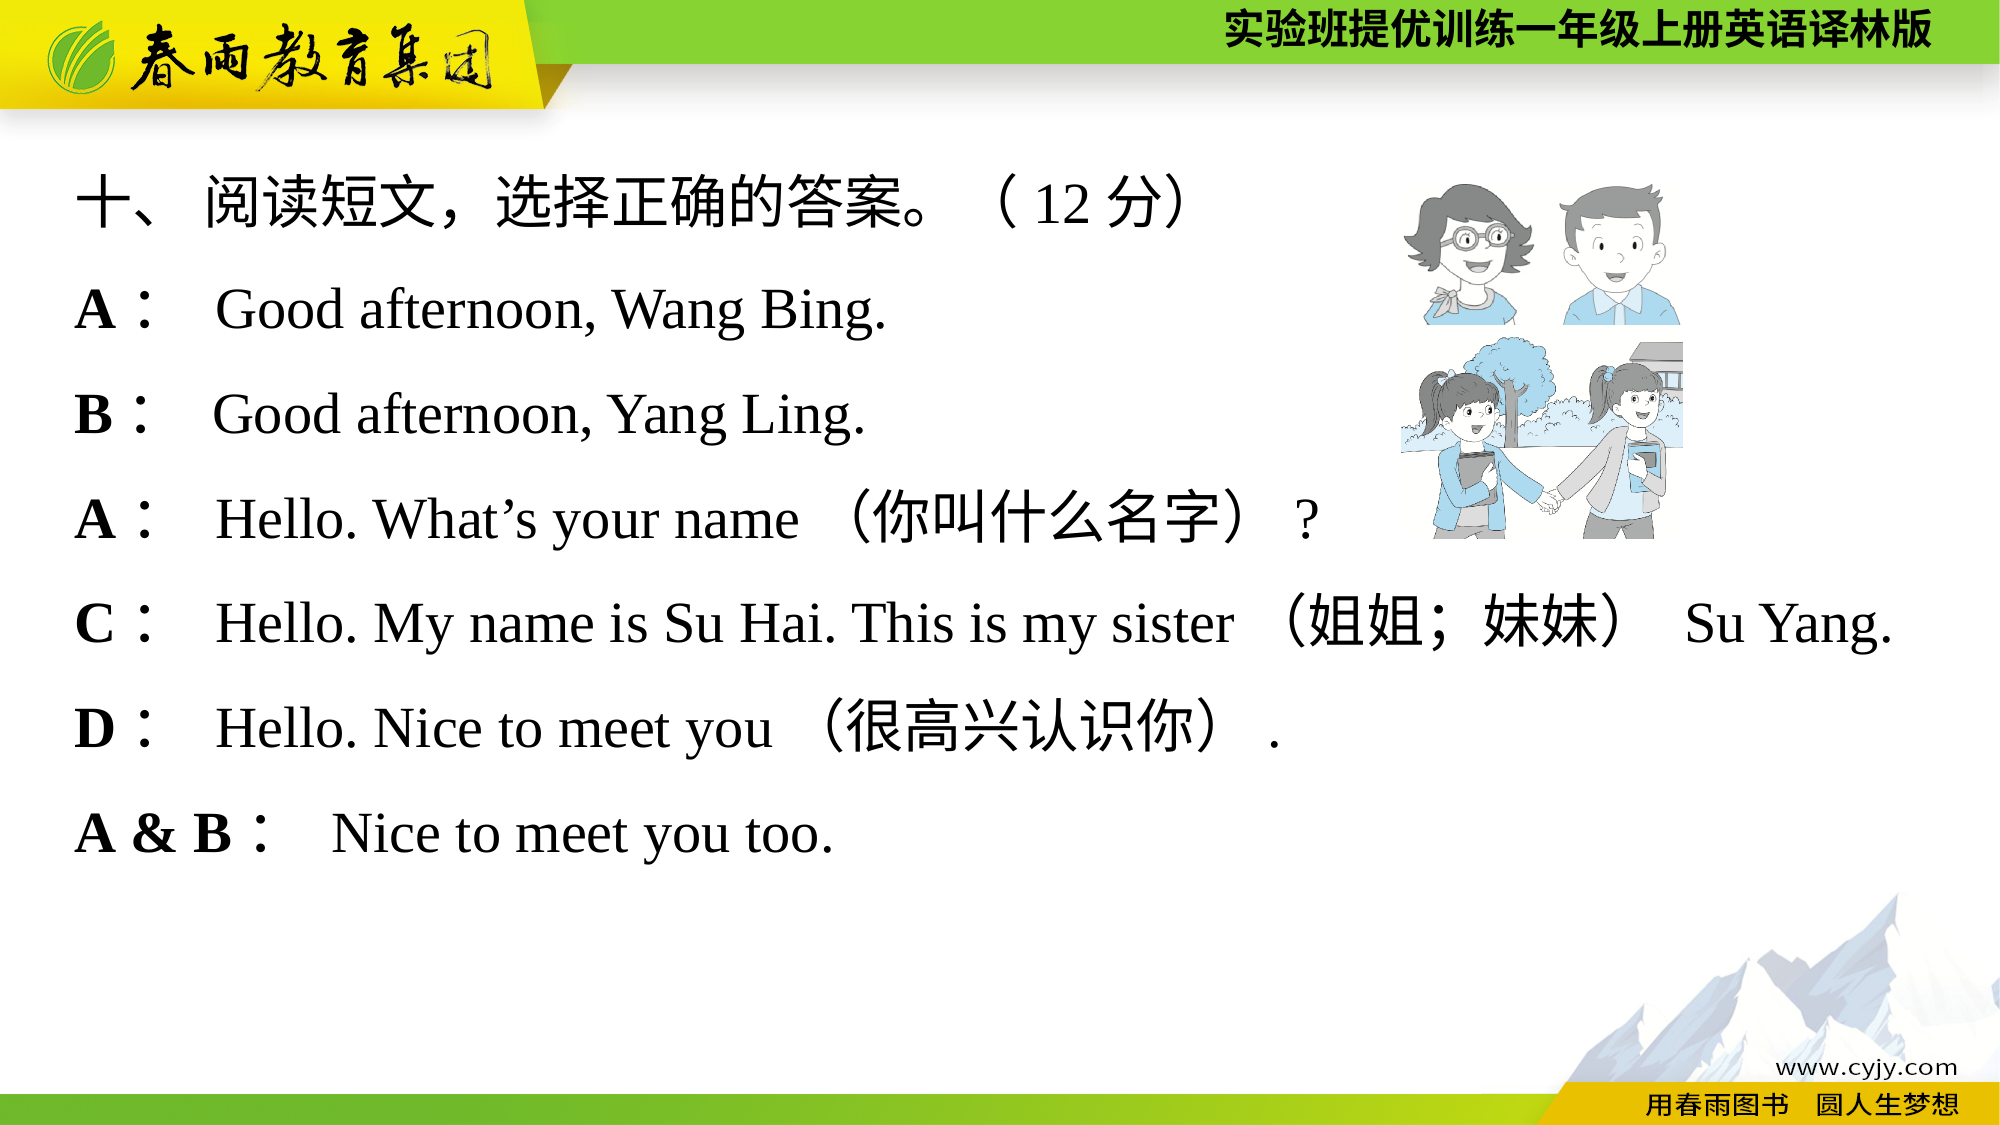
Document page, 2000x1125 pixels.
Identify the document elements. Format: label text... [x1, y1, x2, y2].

list 十、 阅读短文，选择正确的答案。（12分） A： Good afternoon, Wang Bing. B： Good afternoon, Yang Ling. A： Hello. What’s your name（你叫什么名字）? C： Hello. My name is Su Hai. This is my sister（姐姐；妹妹） Su Yang. D： Hello. Nice to meet you（很高兴认识你）. A & B： Nice to meet you too. [59, 122, 1944, 880]
picture [0, 0, 2000, 1125]
